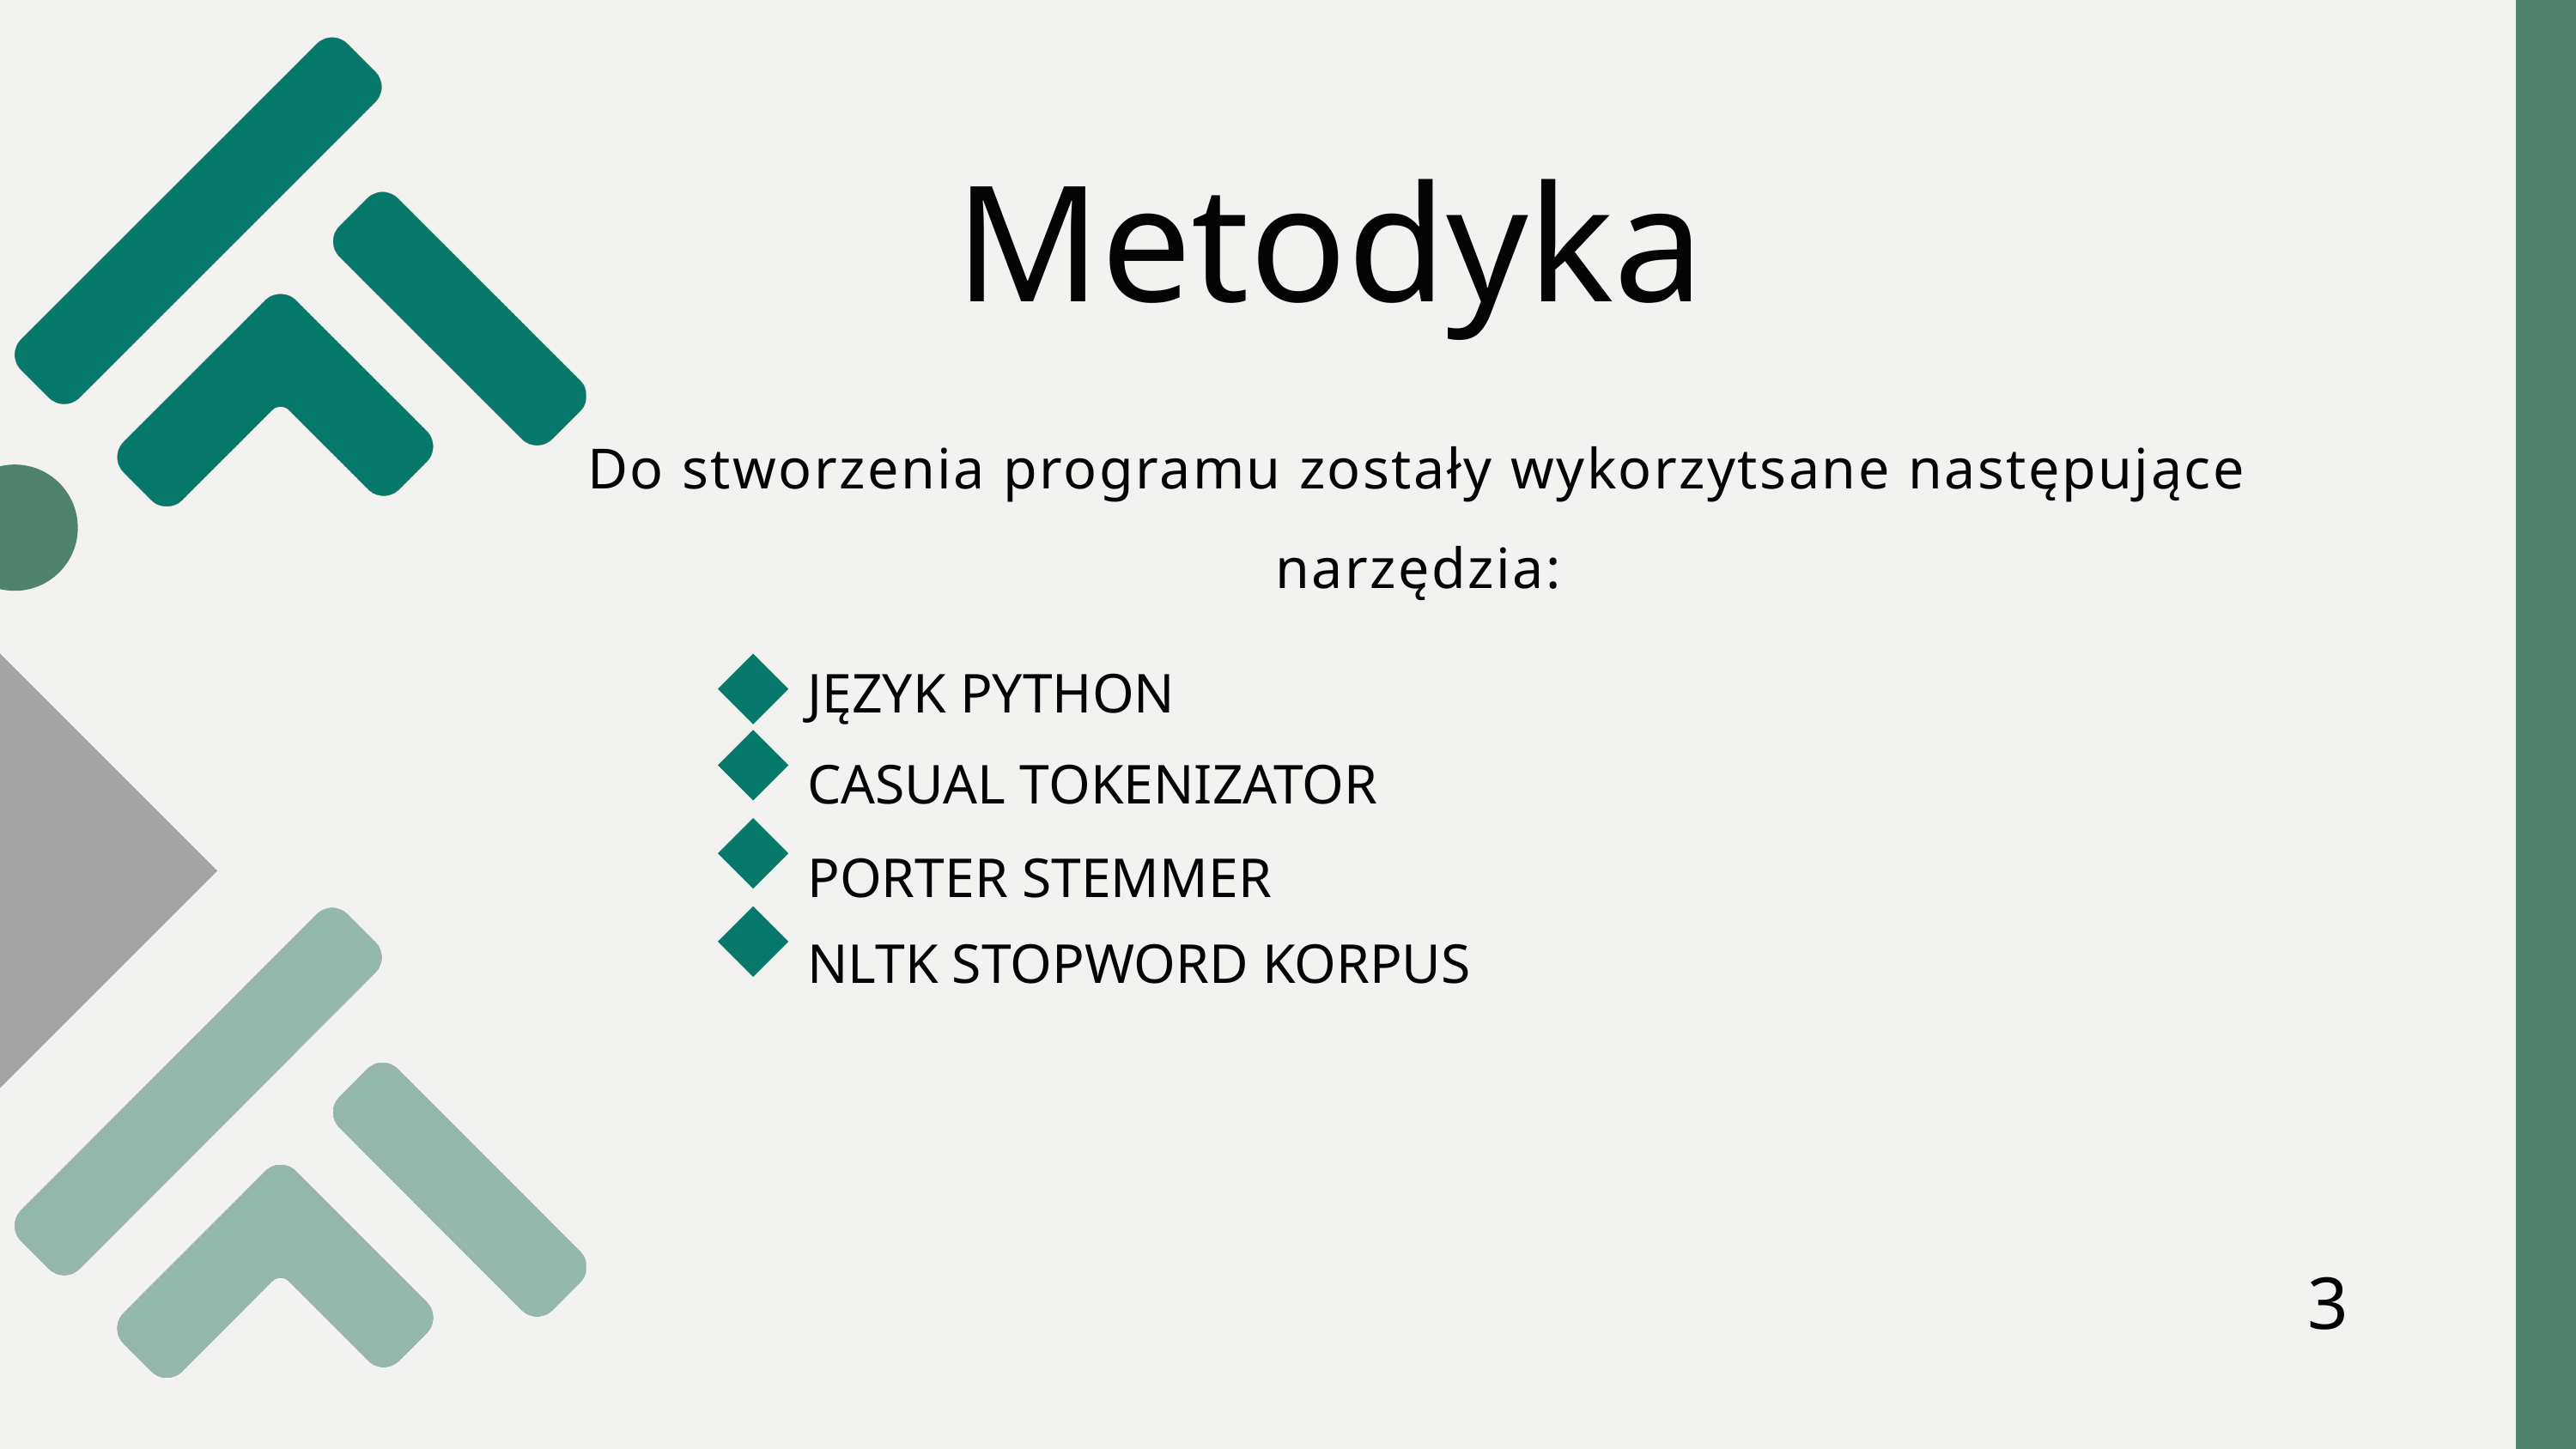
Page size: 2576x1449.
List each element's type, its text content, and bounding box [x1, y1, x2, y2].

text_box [2515, 0, 2576, 1449]
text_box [717, 653, 789, 724]
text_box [807, 653, 1728, 988]
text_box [0, 464, 78, 591]
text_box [717, 730, 789, 801]
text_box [717, 817, 789, 889]
text_box [15, 906, 586, 1378]
text_box Do stworzenia programu zostały wykorzytsane następujące narzędzia: [542, 400, 2294, 600]
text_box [0, 653, 218, 1088]
text_box 3 [2275, 1243, 2380, 1343]
text_box Metodyka [420, 156, 2240, 335]
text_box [717, 906, 789, 978]
text_box [15, 35, 586, 506]
